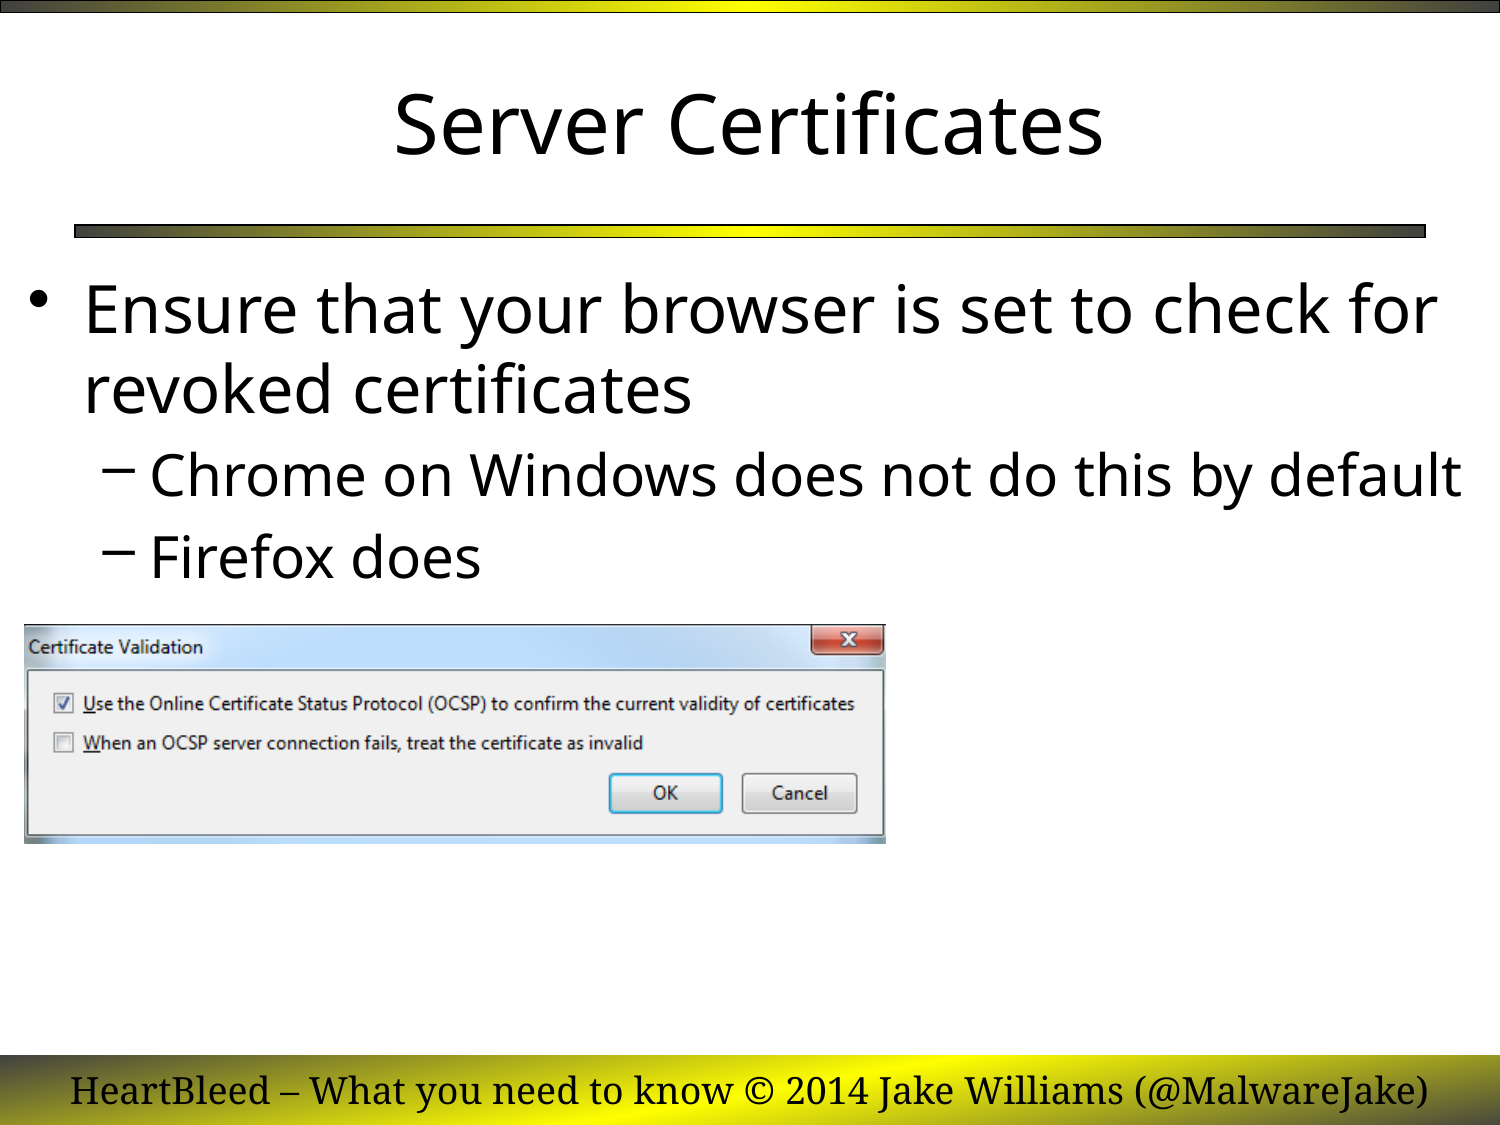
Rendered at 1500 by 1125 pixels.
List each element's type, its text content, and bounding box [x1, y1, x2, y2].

picture [24, 624, 887, 844]
title Server Certificates [12, 24, 1488, 219]
list Ensure that your browser is set to check for revoked certificates Chrome on Windows does not do this by default Firefox does [12, 258, 1488, 1035]
